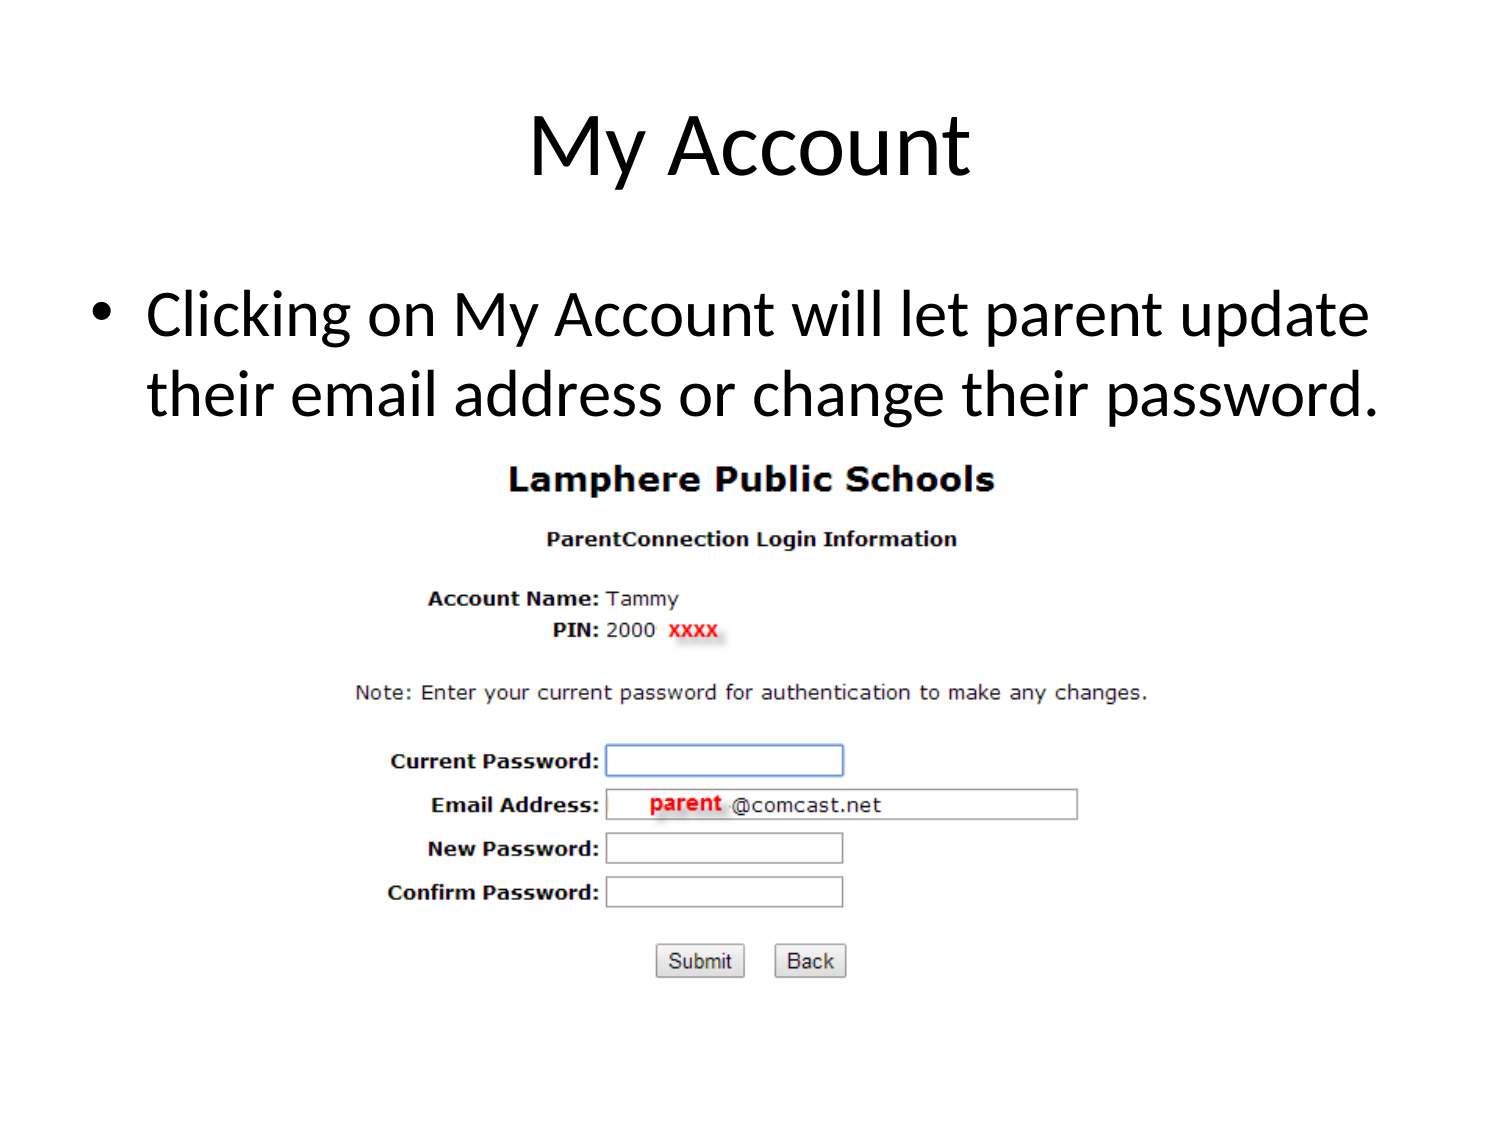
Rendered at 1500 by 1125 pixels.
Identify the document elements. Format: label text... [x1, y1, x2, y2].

list Clicking on My Account will let parent update their email address or change their password. [75, 262, 1425, 1005]
title My Account [75, 45, 1425, 233]
picture [237, 437, 1233, 1072]
